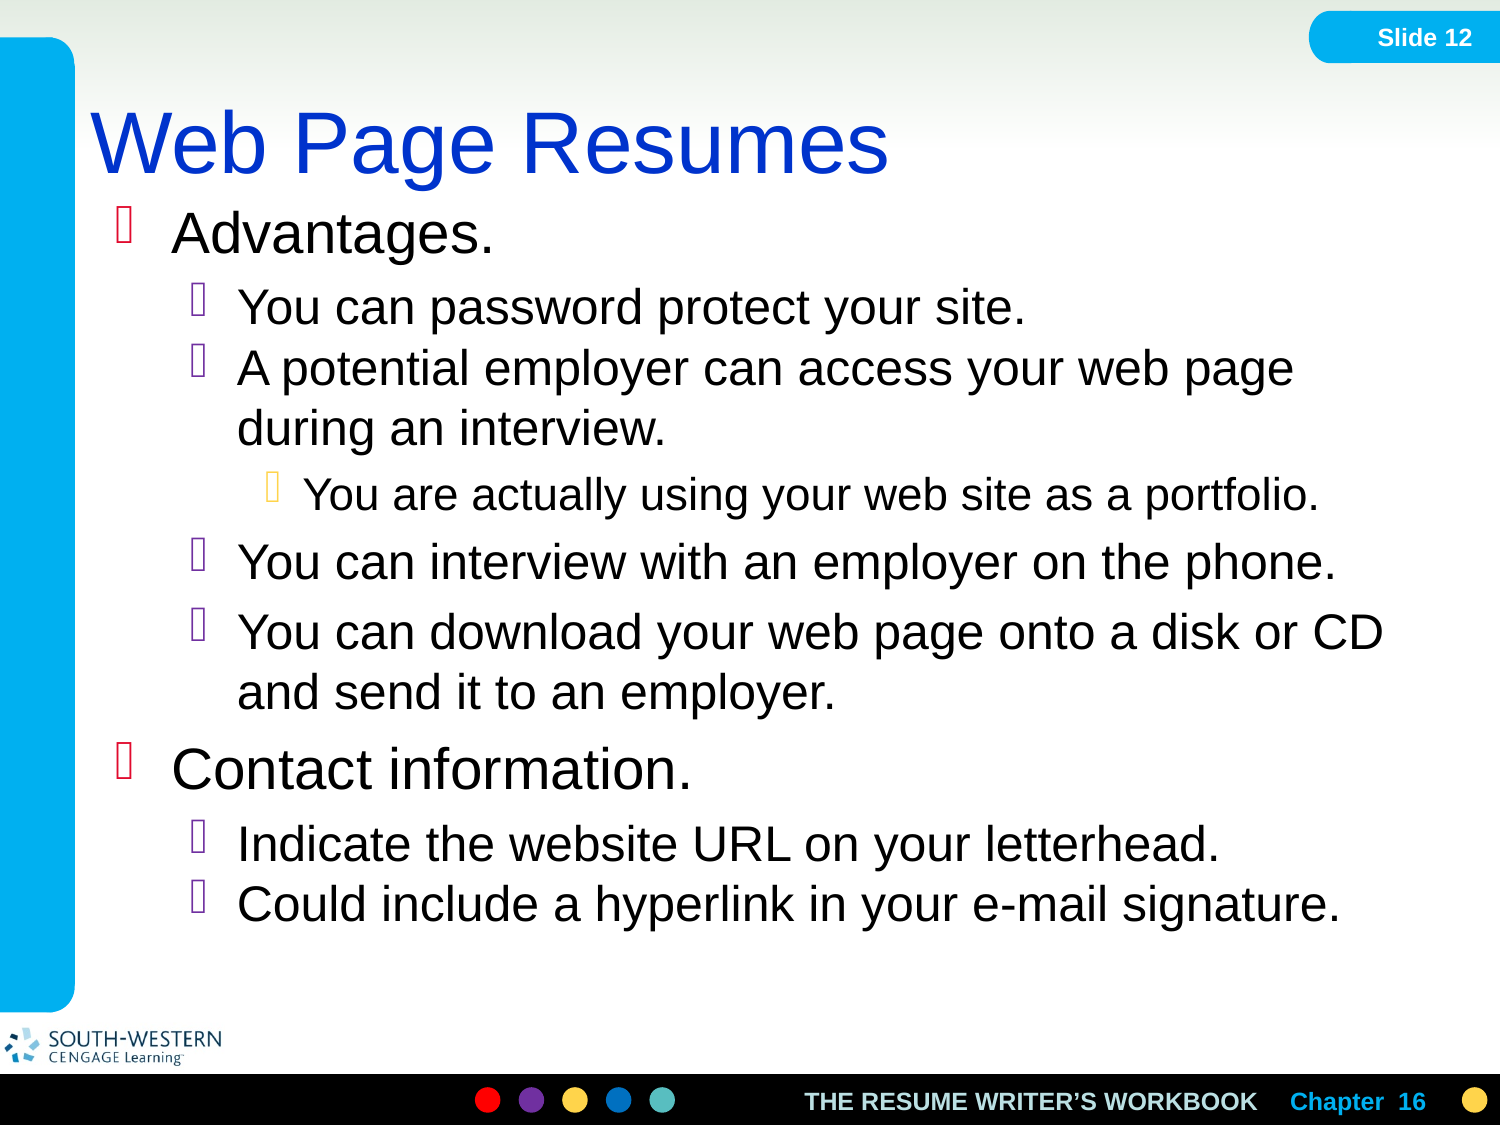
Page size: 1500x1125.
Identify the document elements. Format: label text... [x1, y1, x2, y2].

slide_number Slide 12 [1312, 13, 1488, 93]
footer Chapter 16 [1274, 1075, 1476, 1125]
title Web Page Resumes [74, 44, 1426, 233]
list Advantages. You can password protect your site. A potential employer can access your web page during an interview. You are actually using your web site as a portfolio. You can interview with an employer on the phone. You can download your web page onto a disk or CD and send it to an employer. Contact information. Indicate the website URL on your letterhead. Could include a hyperlink in your e-mail signature. [99, 187, 1451, 963]
picture [0, 1022, 225, 1073]
